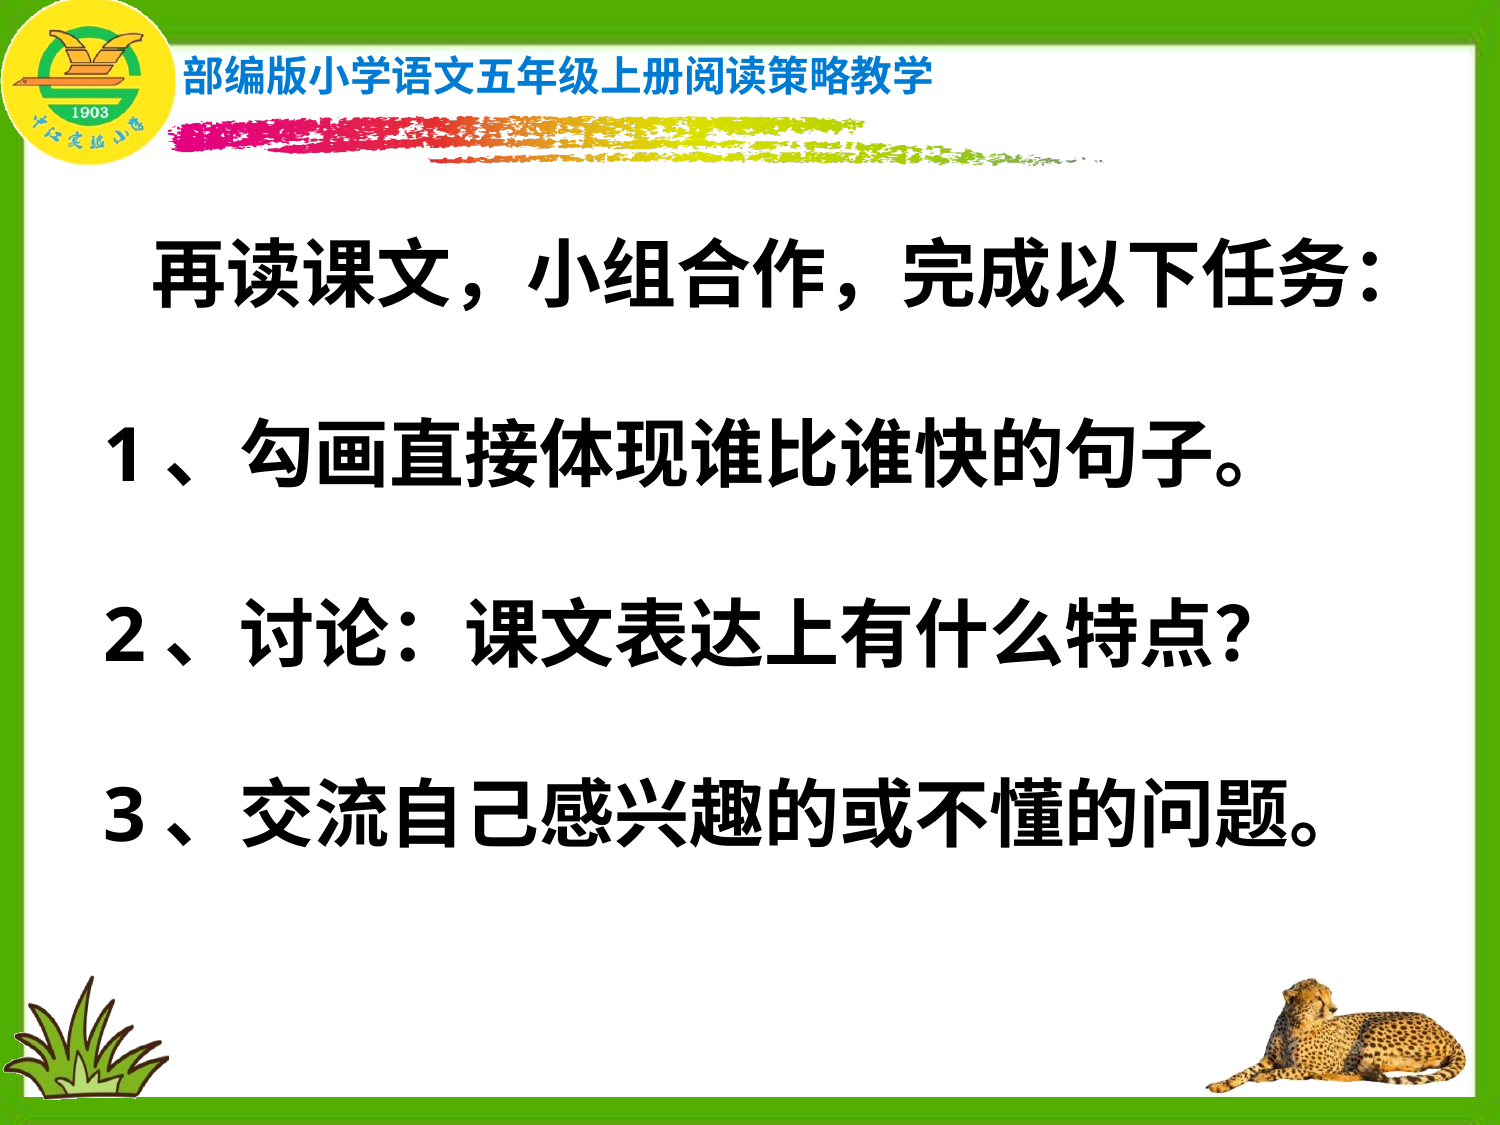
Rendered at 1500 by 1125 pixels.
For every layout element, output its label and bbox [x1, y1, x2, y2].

picture [0, 903, 169, 1125]
text_box [0, 0, 1500, 1125]
